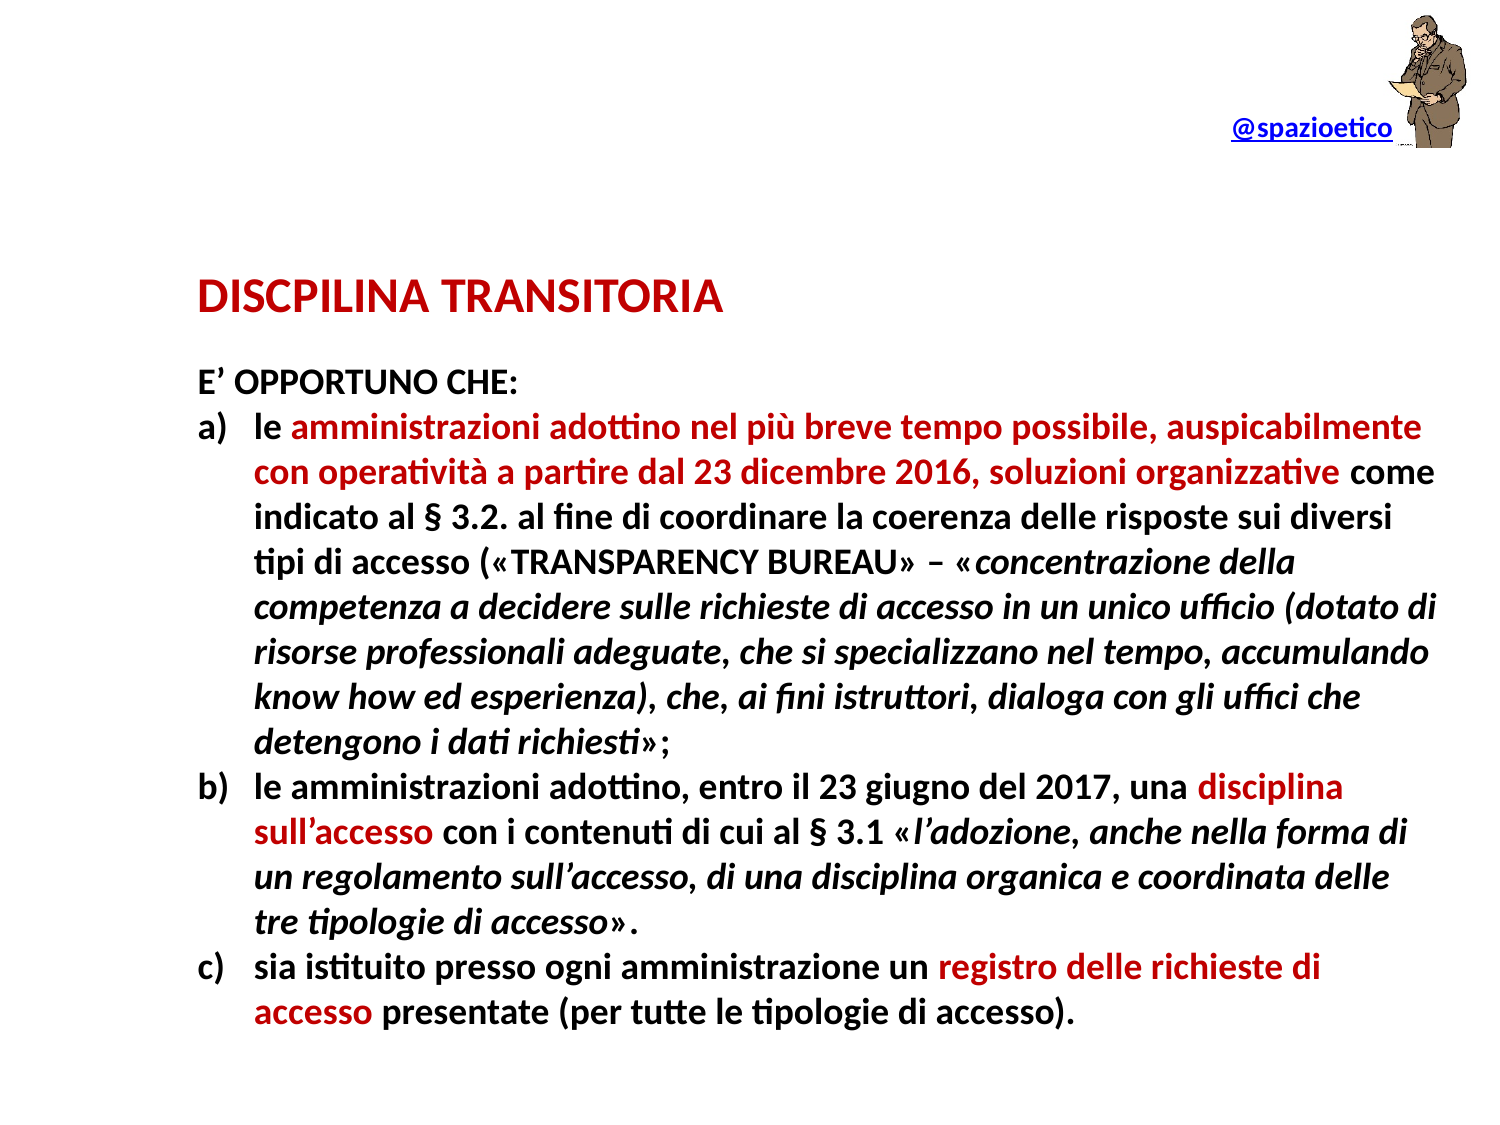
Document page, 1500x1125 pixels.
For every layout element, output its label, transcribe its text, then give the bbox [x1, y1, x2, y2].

picture [1372, 7, 1488, 148]
text_box E’ OPPORTUNO CHE: le amministrazioni adottino nel più breve tempo possibile, auspicabilmente con operatività a partire dal 23 dicembre 2016, soluzioni organizzative come indicato al § 3.2. al fine di coordinare la coerenza delle risposte sui diversi tipi di accesso («TRANSPARENCY BUREAU» – «concentrazione della competenza a decidere sulle richieste di accesso in un unico ufficio (dotato di risorse professionali adeguate, che si specializzano nel tempo, accumulando know how ed esperienza), che, ai fini istruttori, dialoga con gli uffici che detengono i dati richiesti»; le amministrazioni adottino, entro il 23 giugno del 2017, una disciplina sull’accesso con i contenuti di cui al § 3.1 «l’adozione, anche nella forma di un regolamento sull’accesso, di una disciplina organica e coordinata delle tre tipologie di accesso». sia istituito presso ogni amministrazione un registro delle richieste di accesso presentate (per tutte le tipologie di accesso). [182, 349, 1459, 1040]
text_box DISCPILINA TRANSITORIA [183, 255, 963, 330]
